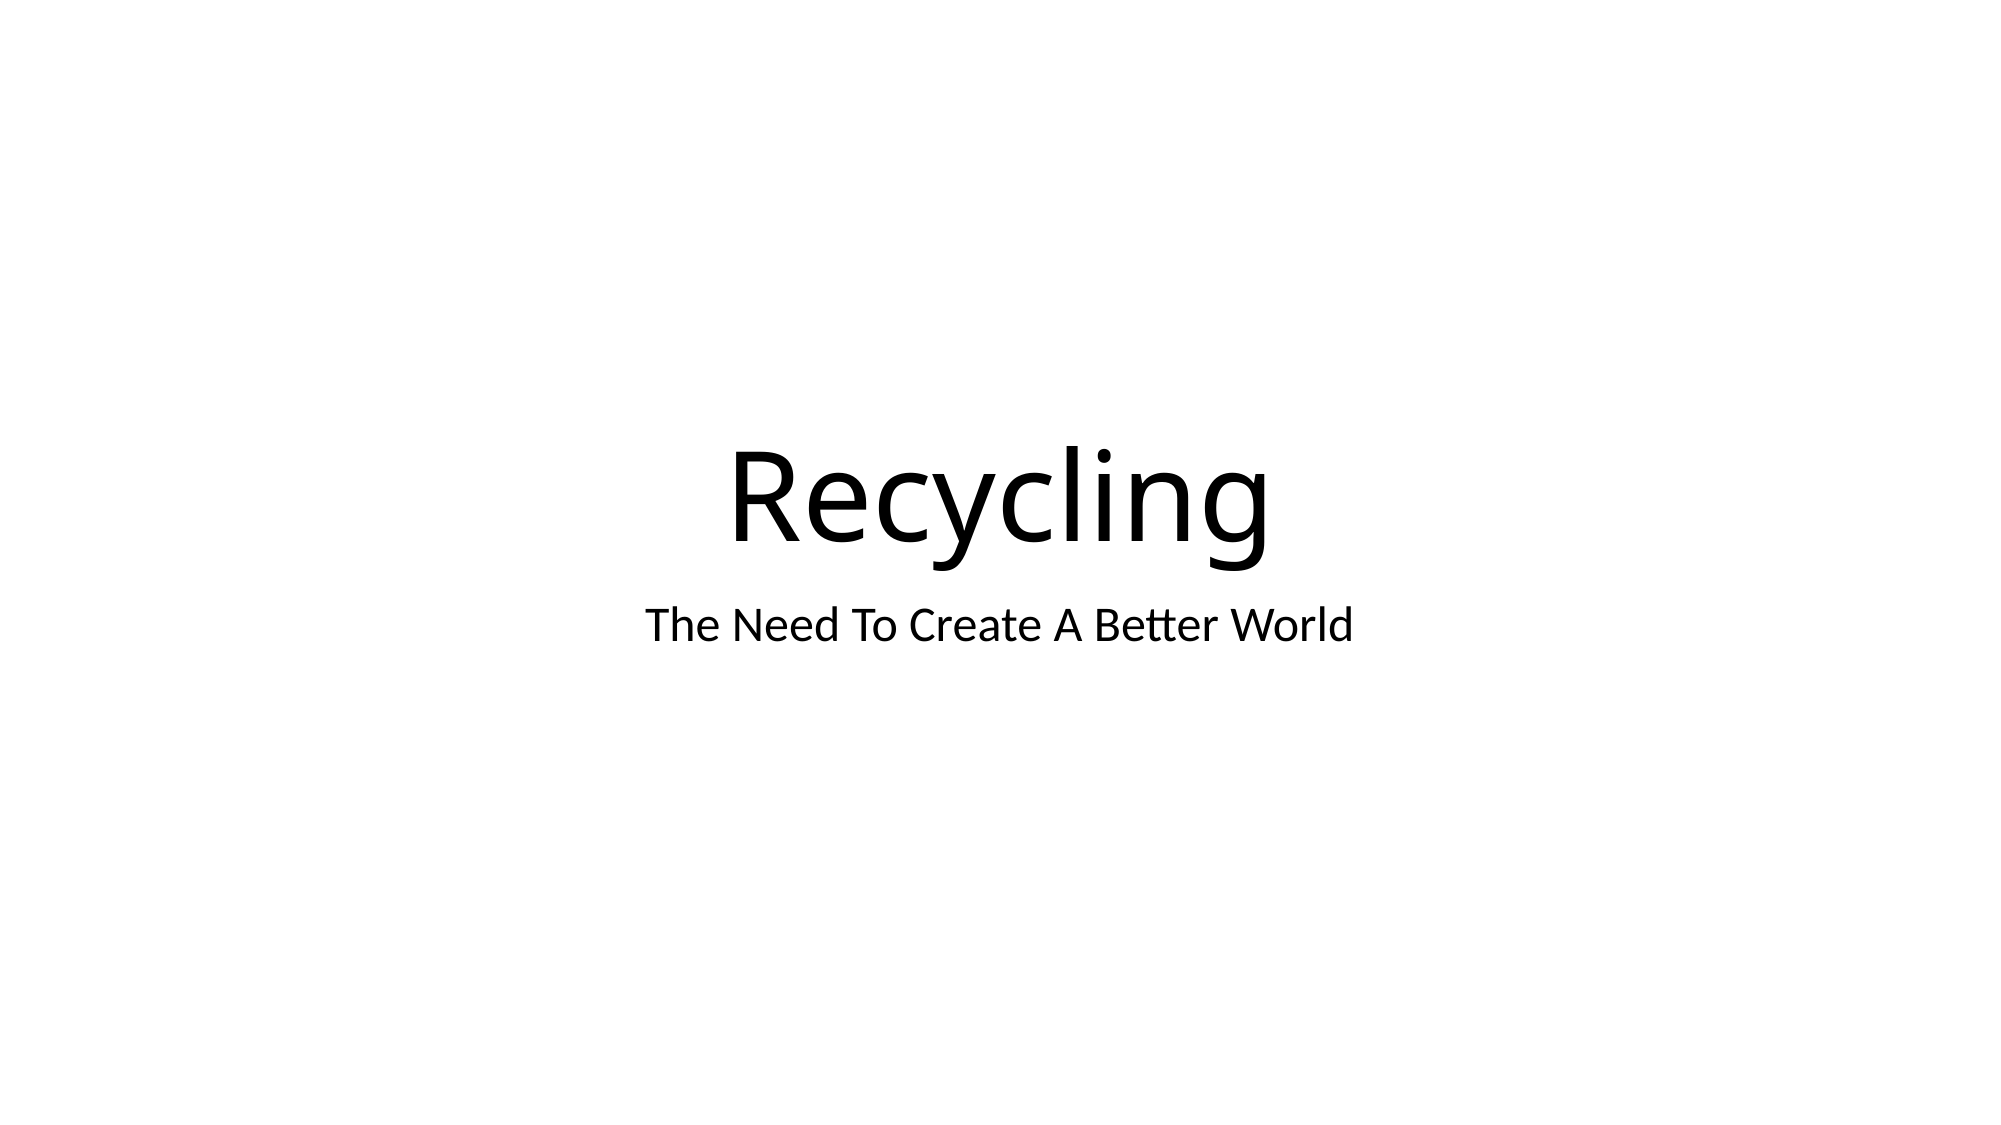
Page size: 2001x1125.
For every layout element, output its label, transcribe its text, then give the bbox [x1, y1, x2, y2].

subtitle The Need To Create A Better World [249, 590, 1750, 863]
title Recycling [249, 184, 1750, 576]
